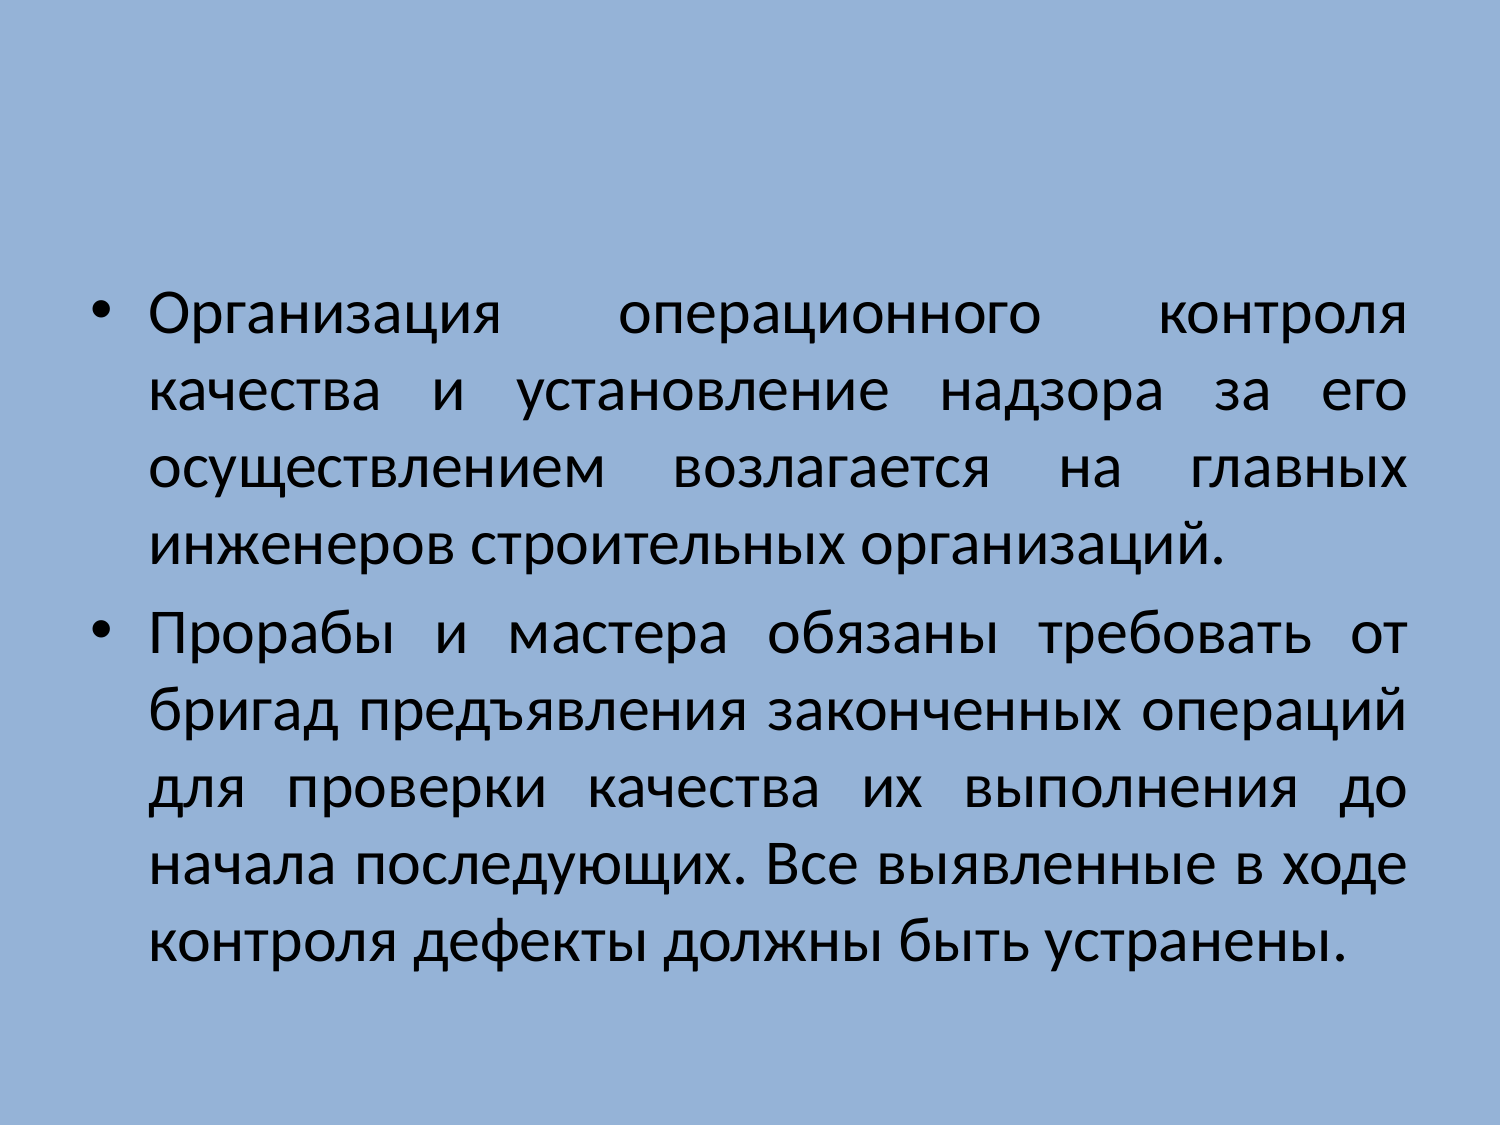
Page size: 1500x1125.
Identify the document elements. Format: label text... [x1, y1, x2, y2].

list Организация операционного контроля качества и установление надзора за его осуществлением возлагается на главных инженеров строительных организаций. Прорабы и мастера обязаны требовать от бригад предъявления законченных операций для проверки качества их выполнения до начала последующих. Все выявленные в ходе контроля дефекты должны быть устранены. [75, 262, 1425, 1005]
